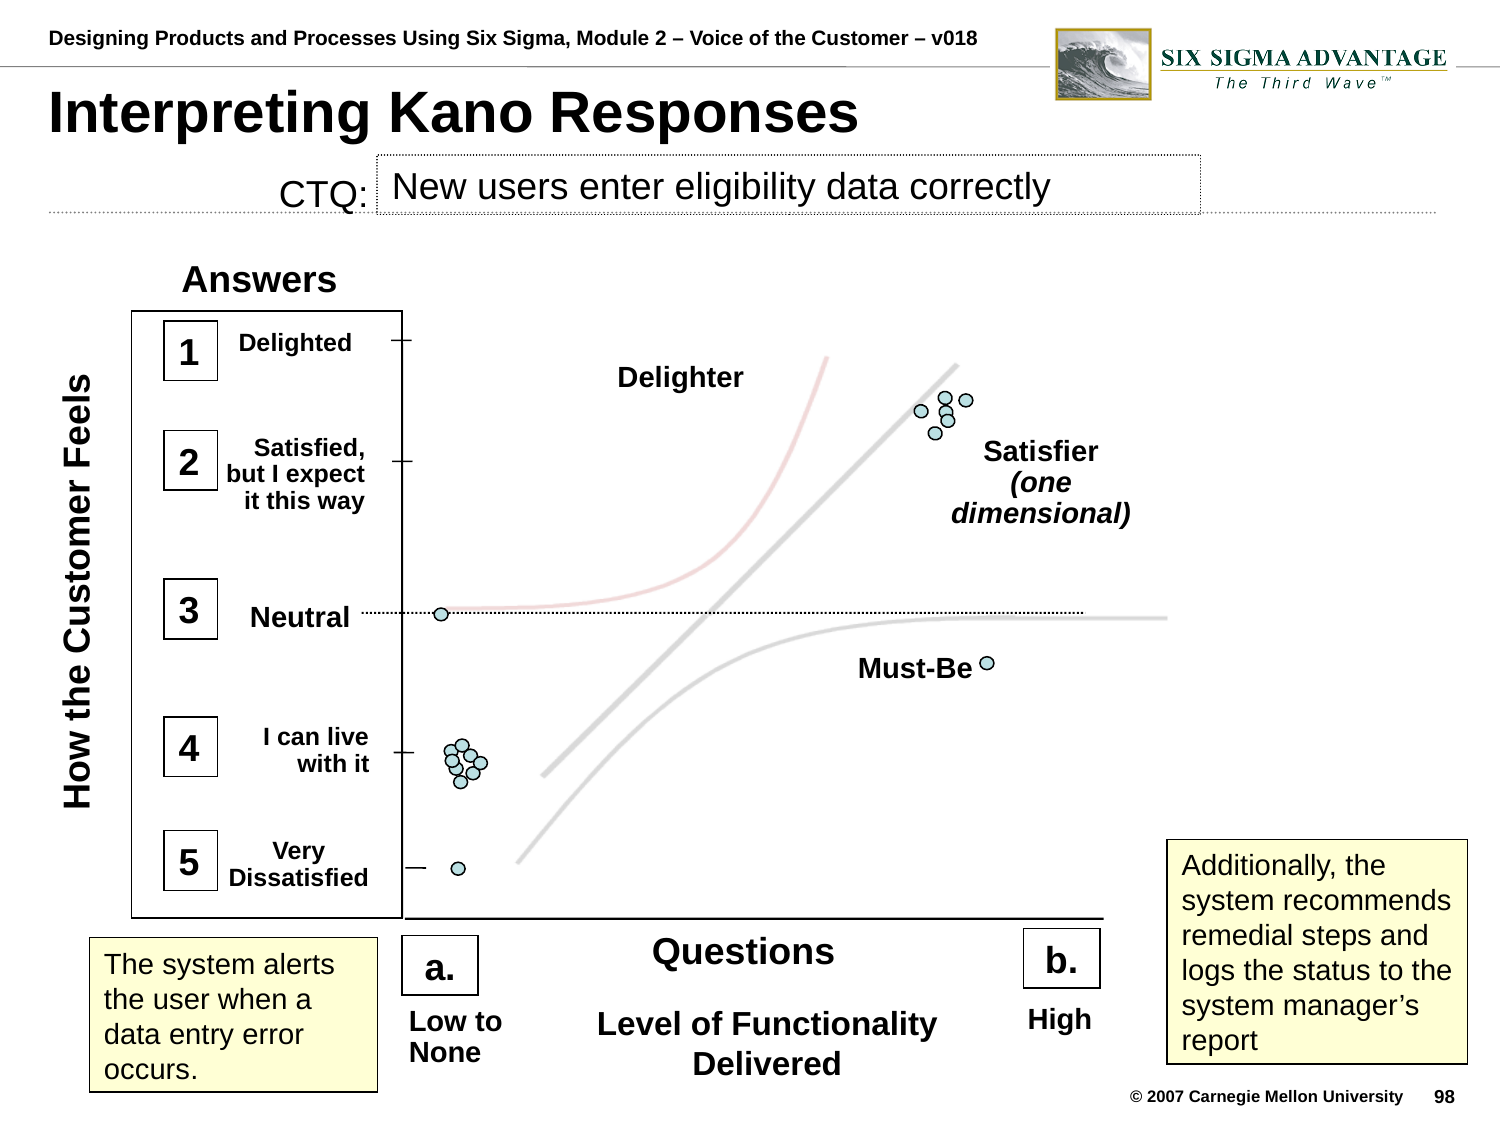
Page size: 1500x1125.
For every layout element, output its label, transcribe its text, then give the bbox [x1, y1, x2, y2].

text_box High [1012, 997, 1120, 1043]
text_box Questions [609, 926, 879, 980]
text_box b. [1023, 928, 1100, 989]
text_box 5 [163, 830, 218, 891]
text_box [913, 389, 974, 440]
text_box 4 [163, 716, 208, 777]
title Interpreting Kano Responses [33, 79, 1404, 151]
text_box The system alerts the user when a data entry error occurs. [89, 937, 378, 1093]
text_box Answers [125, 248, 394, 308]
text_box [234, 595, 1086, 642]
text_box 2 [163, 430, 200, 491]
text_box Very Dissatisfied [194, 830, 396, 900]
text_box [131, 310, 403, 919]
text_box Additionally, the system recommends remedial steps and logs the status to the system manager’s report [1166, 839, 1468, 1064]
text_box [204, 427, 413, 524]
text_box How the Customer Feels [50, 321, 105, 826]
picture [1104, 354, 1174, 869]
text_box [223, 322, 412, 365]
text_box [401, 342, 1104, 919]
text_box 1 [163, 320, 218, 381]
text_box Low to None [394, 998, 558, 1077]
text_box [195, 154, 1202, 223]
text_box Level of Functionality Delivered [558, 994, 977, 1090]
text_box a. [402, 935, 479, 996]
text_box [443, 738, 488, 876]
picture [1049, 24, 1456, 104]
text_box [208, 716, 415, 787]
text_box 3 [163, 579, 218, 639]
